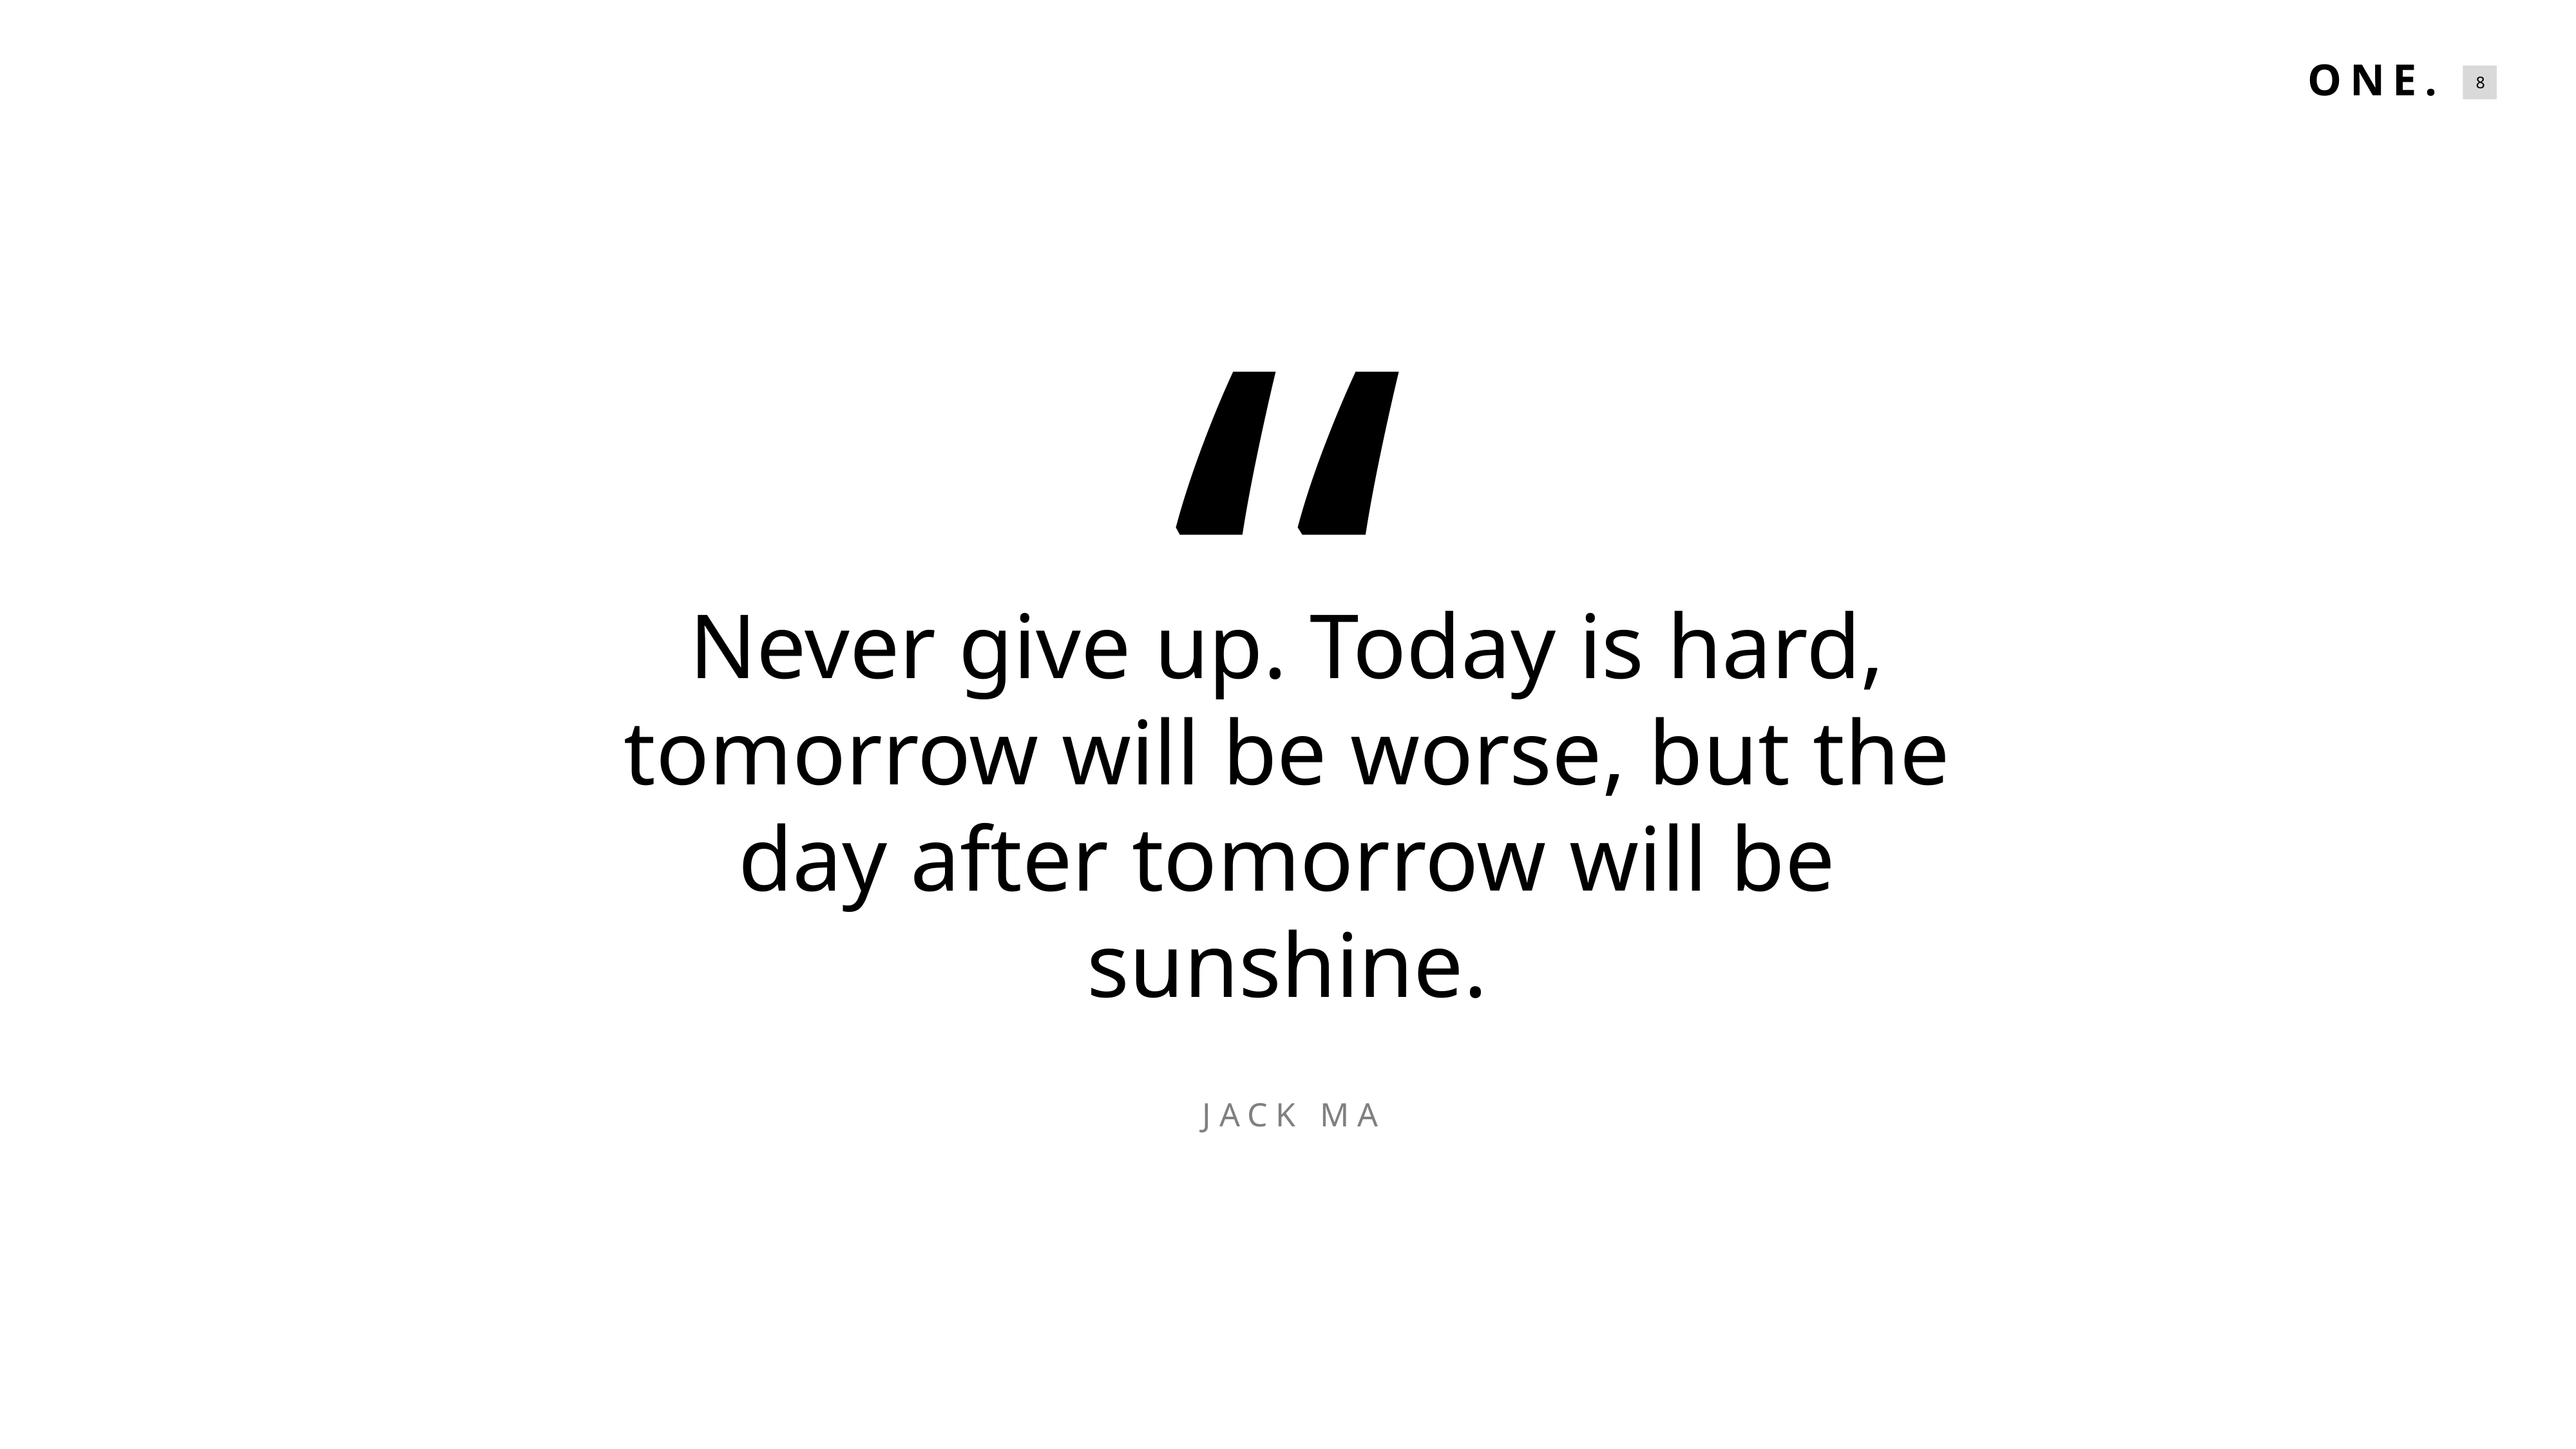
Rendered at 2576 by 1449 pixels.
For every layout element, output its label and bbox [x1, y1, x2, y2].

text_box [540, 176, 2034, 1139]
